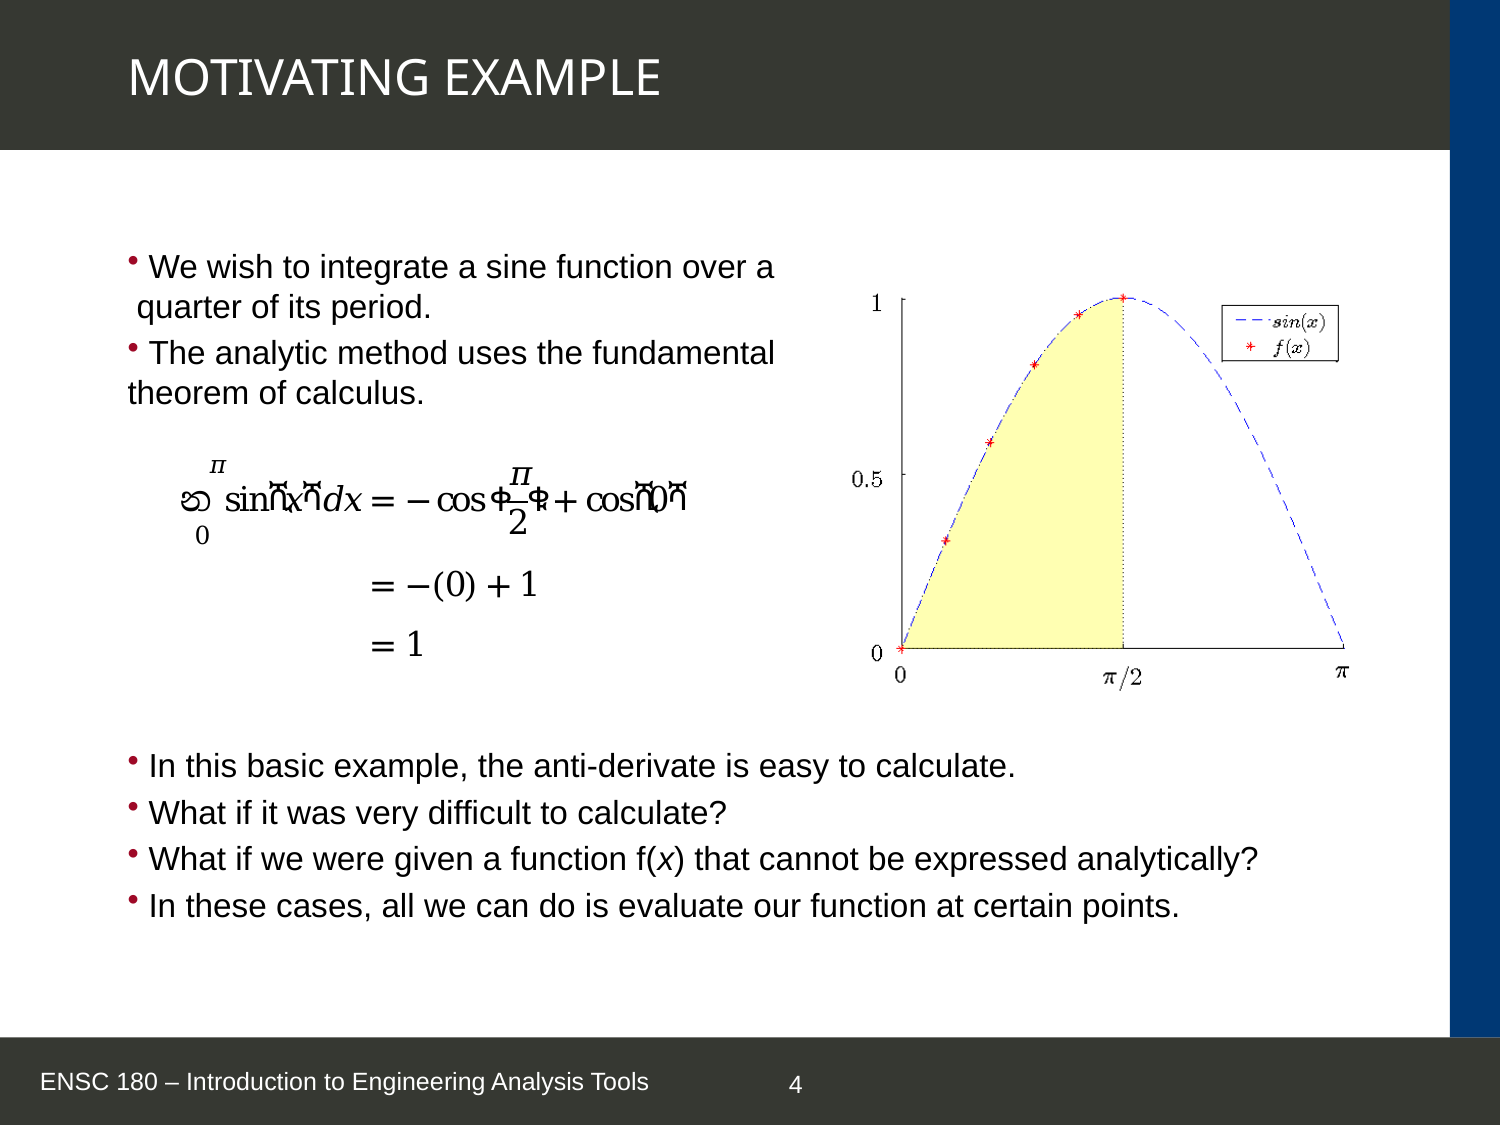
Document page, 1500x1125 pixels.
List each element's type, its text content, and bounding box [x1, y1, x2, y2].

title MOTIVATING EXAMPLE [112, 37, 1450, 138]
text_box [147, 455, 713, 719]
picture [826, 265, 1399, 695]
list We wish to integrate a sine function over a quarter of its period. The analytic method uses the fundamental theorem of calculus. In this basic example, the anti-derivate is easy to calculate. What if it was very difficult to calculate? What if we were given a function f(x) that cannot be expressed analytically? In these cases, all we can do is evaluate our function at certain points. [112, 237, 1388, 1029]
footer ENSC 180 – Introduction to Engineering Analysis Tools [24, 1057, 740, 1113]
